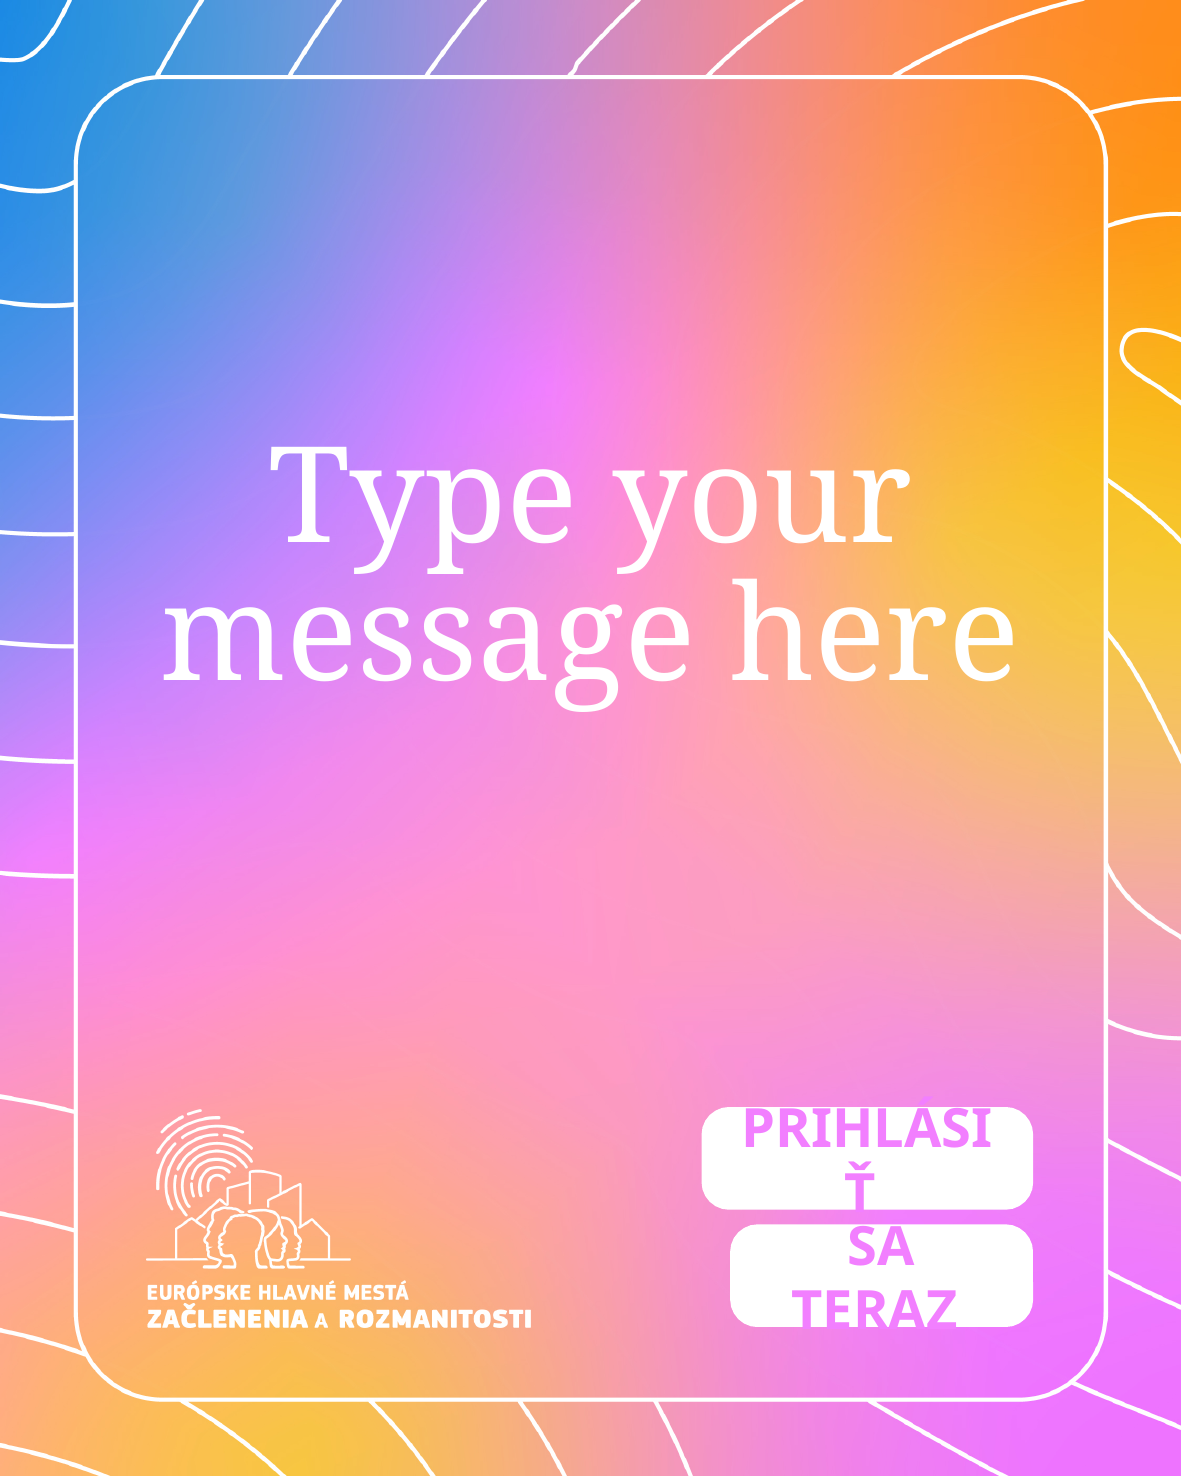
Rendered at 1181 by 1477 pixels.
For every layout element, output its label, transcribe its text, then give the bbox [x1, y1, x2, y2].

picture [0, 0, 1181, 1476]
text_box SA TERAZ [744, 1238, 1019, 1313]
title Type your message here [88, 161, 1093, 977]
text_box PRIHLÁSIŤ [715, 1121, 1020, 1196]
